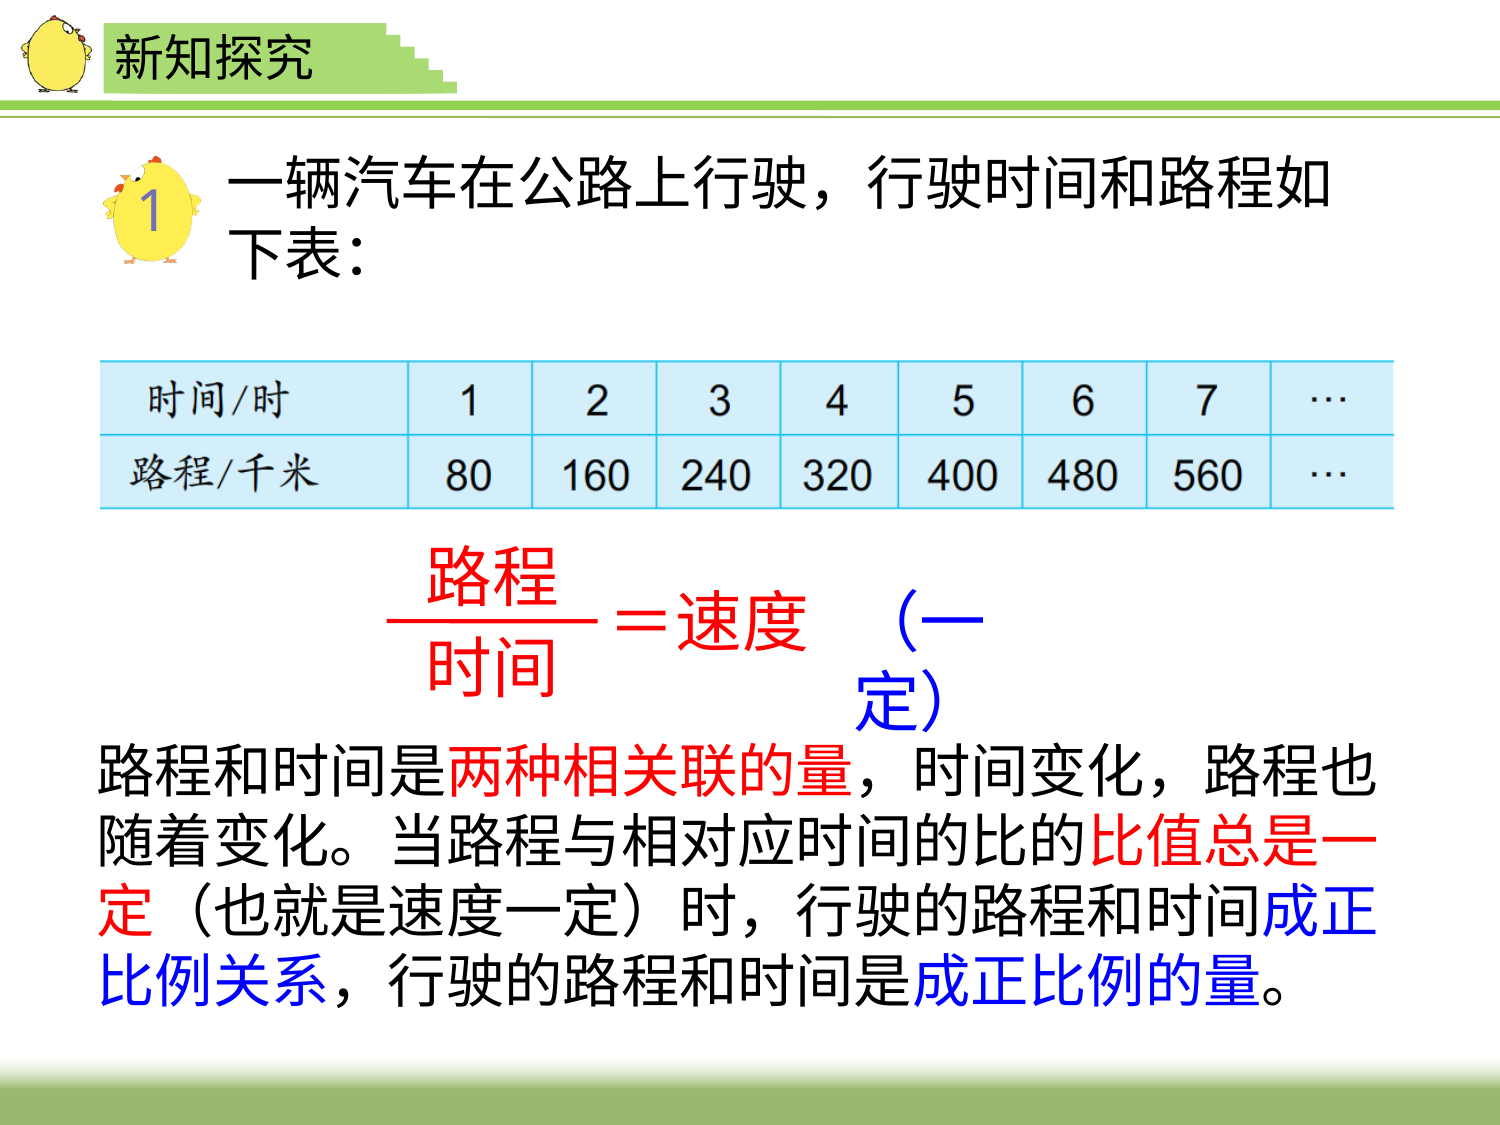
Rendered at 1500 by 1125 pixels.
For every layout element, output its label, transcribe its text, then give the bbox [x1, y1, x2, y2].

text_box （一定） [773, 572, 1067, 726]
picture [20, 15, 93, 93]
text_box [386, 527, 598, 716]
list 新知探究 [99, 3, 733, 110]
picture [100, 351, 1400, 517]
text_box 路程和时间是两种相关联的量，时间变化，路程也随着变化。当路程与相对应时间的比的比值总是一定（也就是速度一定）时，行驶的路程和时间成正比例关系，行驶的路程和时间是成正比例的量。 [82, 726, 1407, 1022]
list 1 [0, 155, 210, 261]
title 一辆汽车在公路上行驶，行驶时间和路程如下表： [210, 116, 1360, 317]
text_box ＝速度 [603, 572, 773, 667]
